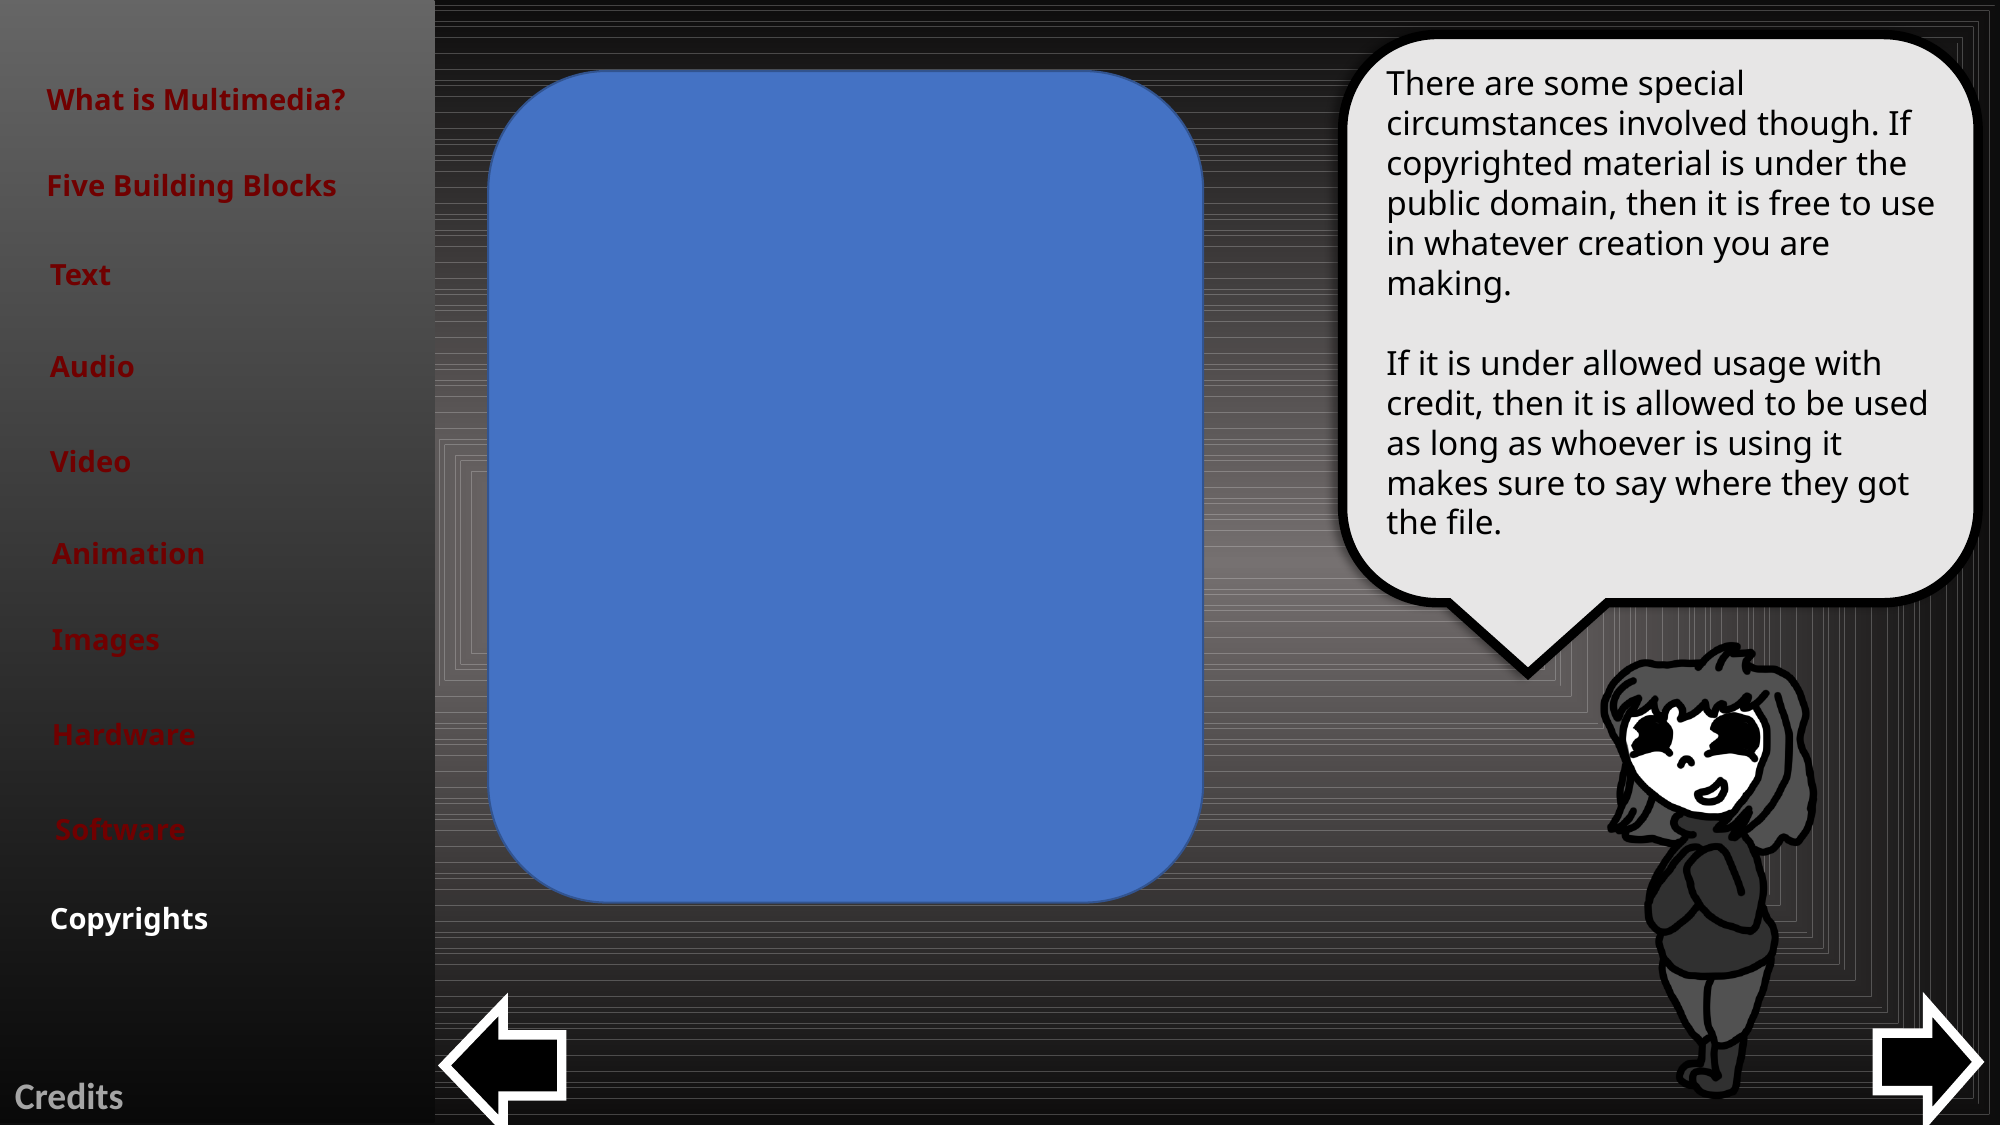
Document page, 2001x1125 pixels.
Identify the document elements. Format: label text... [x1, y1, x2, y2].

text_box [0, 0, 435, 1123]
text_box Text [34, 249, 368, 299]
text_box Copyrights [34, 892, 381, 943]
picture [1579, 624, 1839, 1110]
text_box Audio [34, 340, 359, 391]
text_box Software [40, 803, 381, 854]
text_box There are some special circumstances involved though. If copyrighted material is under the public domain, then it is free to use in whatever creation you are making. If it is under allowed usage with credit, then it is allowed to be used as long as whoever is using it makes sure to say where they got the file. [1371, 55, 1968, 549]
text_box Video [34, 436, 368, 486]
text_box Hardware [37, 709, 383, 759]
text_box [1876, 1001, 1980, 1123]
text_box Animation [37, 528, 370, 578]
text_box [1341, 60, 1980, 676]
text_box Credits [0, 1064, 265, 1125]
text_box [1376, 33, 1944, 55]
text_box What is Multimedia? [31, 74, 457, 124]
text_box [487, 69, 1205, 904]
text_box Five Building Blocks [31, 159, 435, 210]
text_box Images [37, 614, 362, 664]
text_box [443, 1001, 563, 1125]
